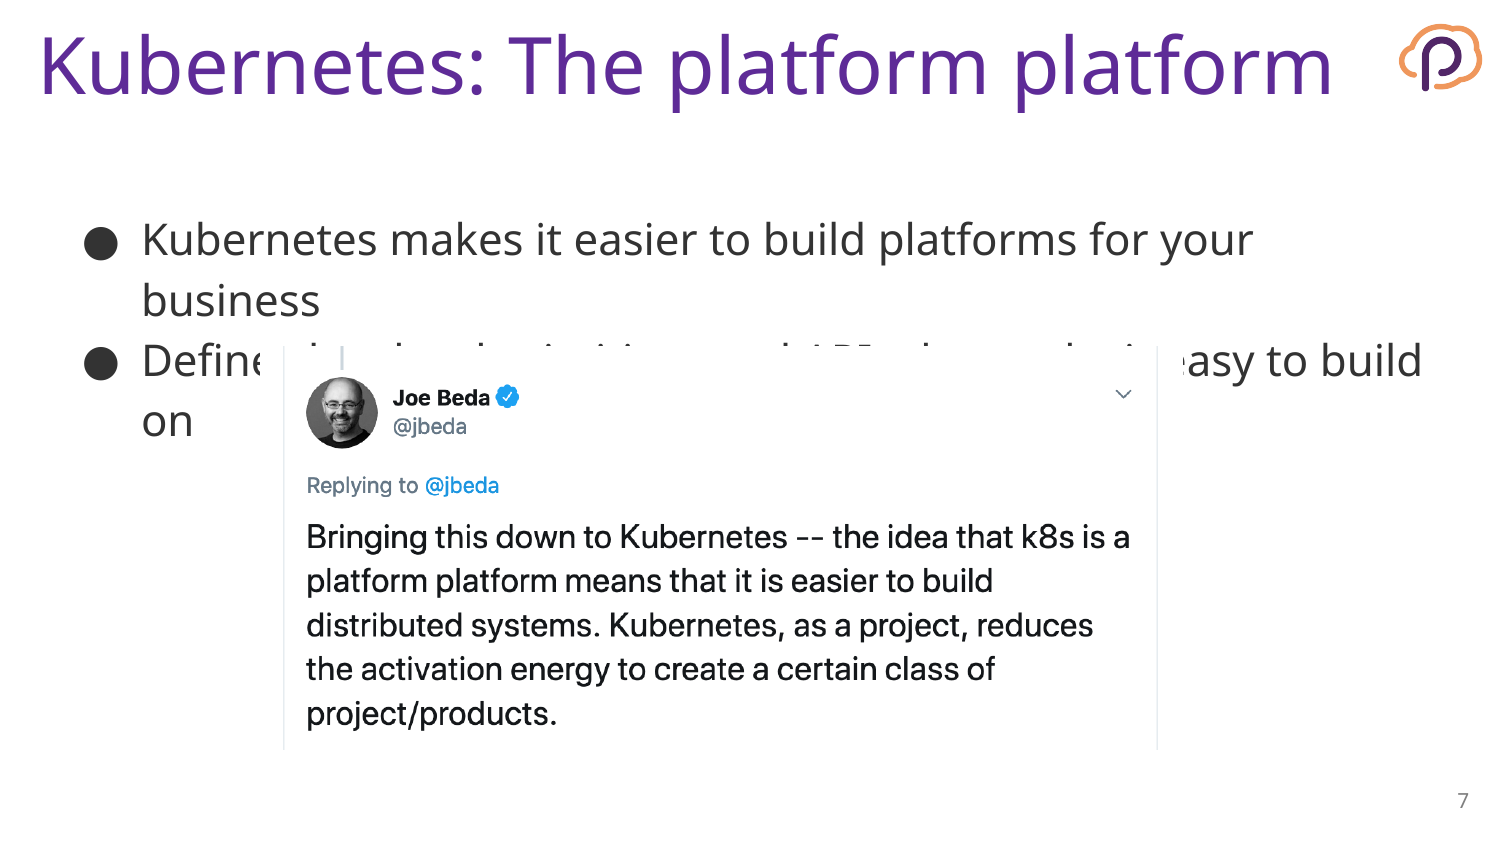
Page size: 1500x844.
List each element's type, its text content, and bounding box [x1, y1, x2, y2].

title Kubernetes: The platform platform [22, 0, 1421, 124]
picture [260, 345, 1183, 750]
slide_number ‹#› [1394, 769, 1484, 834]
list Kubernetes makes it easier to build platforms for your business Defines low-level primitives and APIs that make it easy to build on [51, 189, 1449, 750]
picture [1421, 4, 1494, 111]
